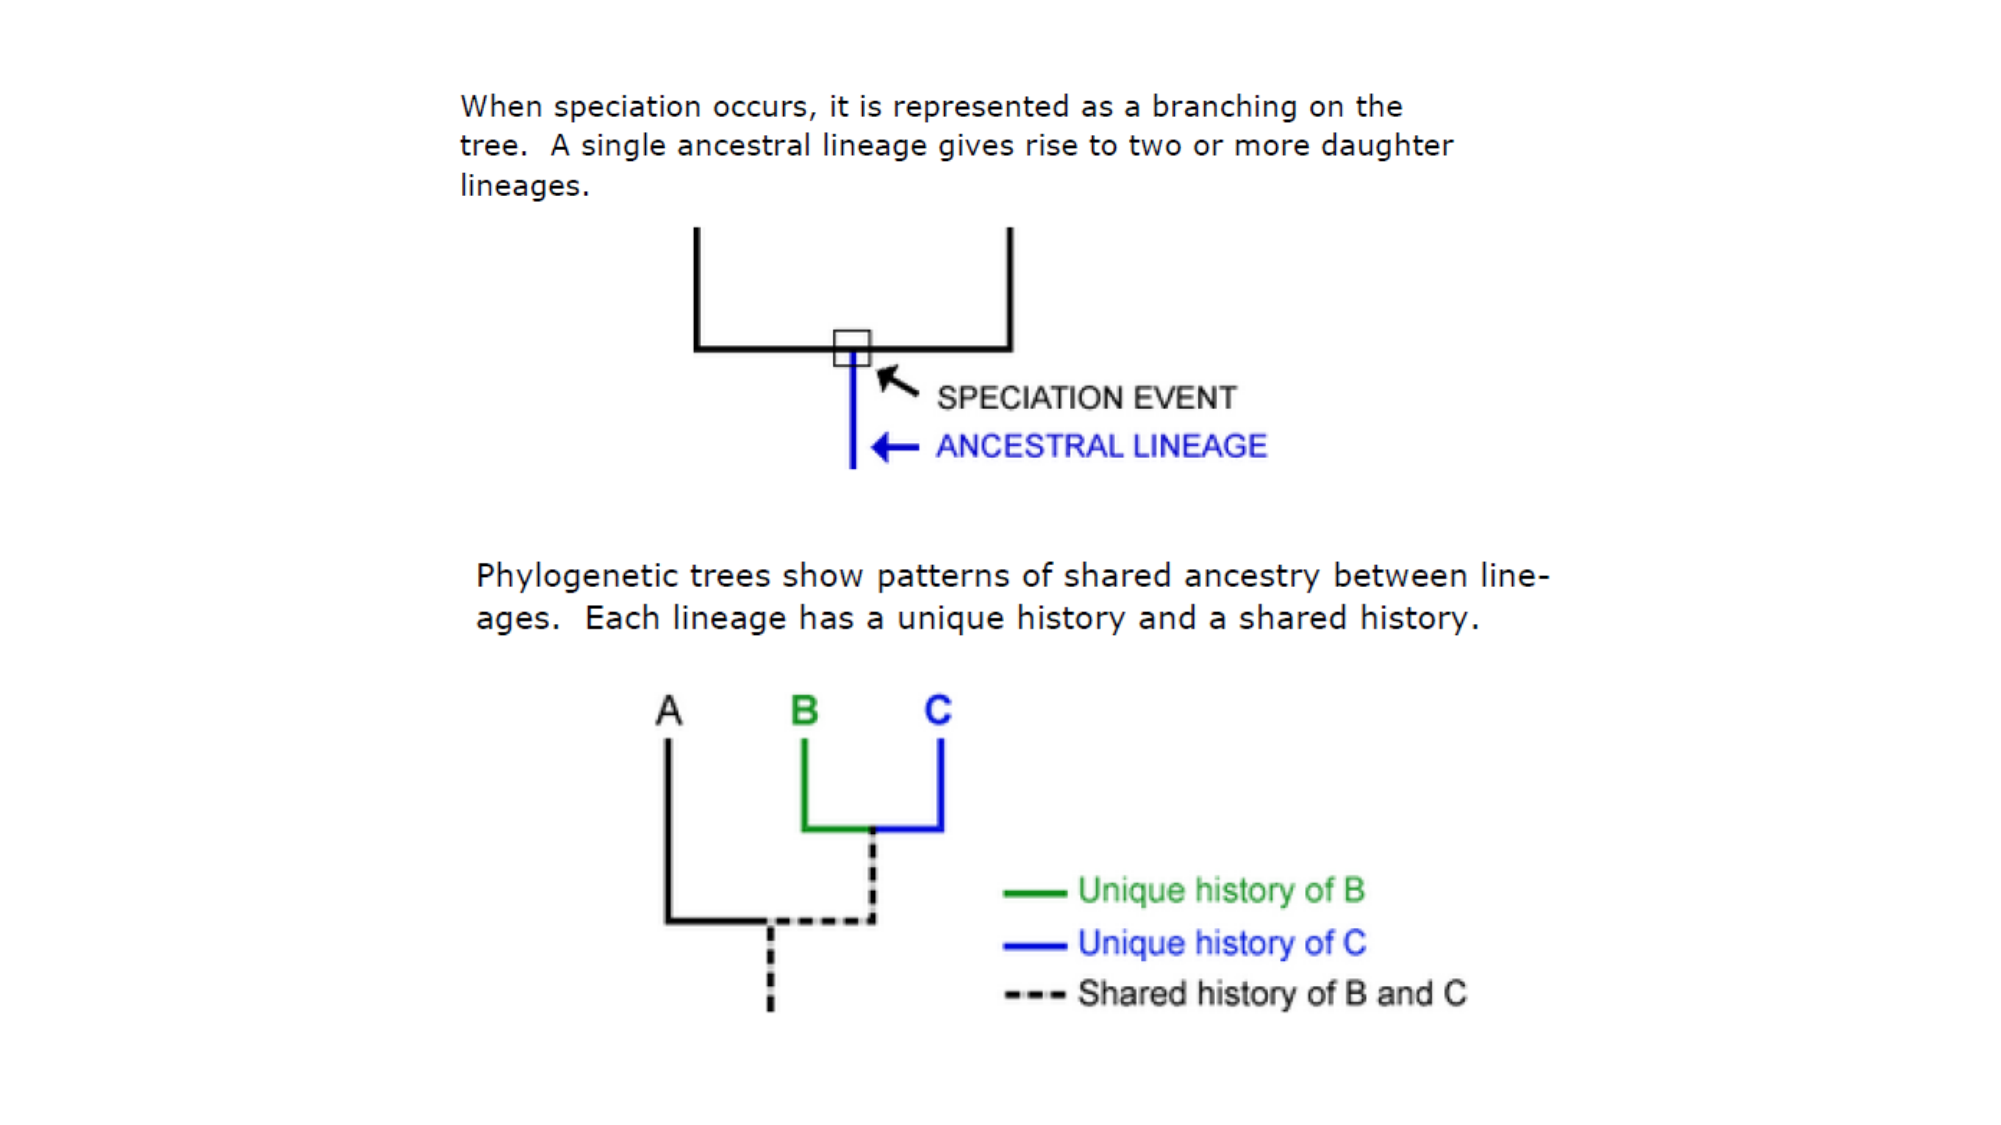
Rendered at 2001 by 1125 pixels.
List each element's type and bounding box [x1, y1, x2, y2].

picture [438, 78, 1506, 501]
picture [438, 529, 1598, 1032]
